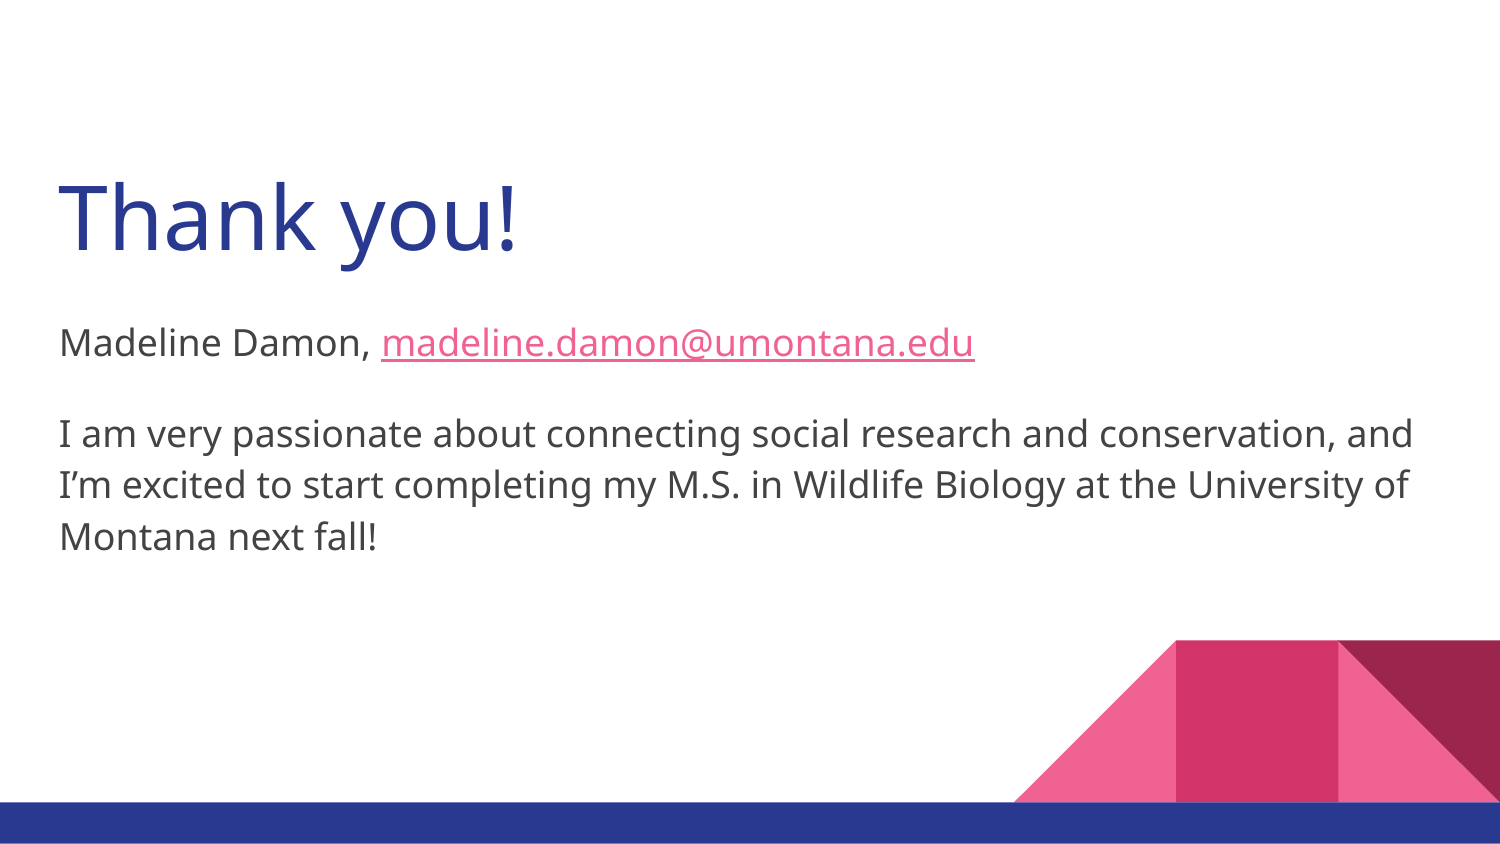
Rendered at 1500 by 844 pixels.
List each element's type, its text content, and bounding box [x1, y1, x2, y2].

list Madeline Damon, madeline.damon@umontana.edu I am very passionate about connecting social research and conservation, and I’m excited to start completing my M.S. in Wildlife Biology at the University of Montana next fall! [43, 296, 1442, 844]
title Thank you! [43, 145, 1442, 246]
